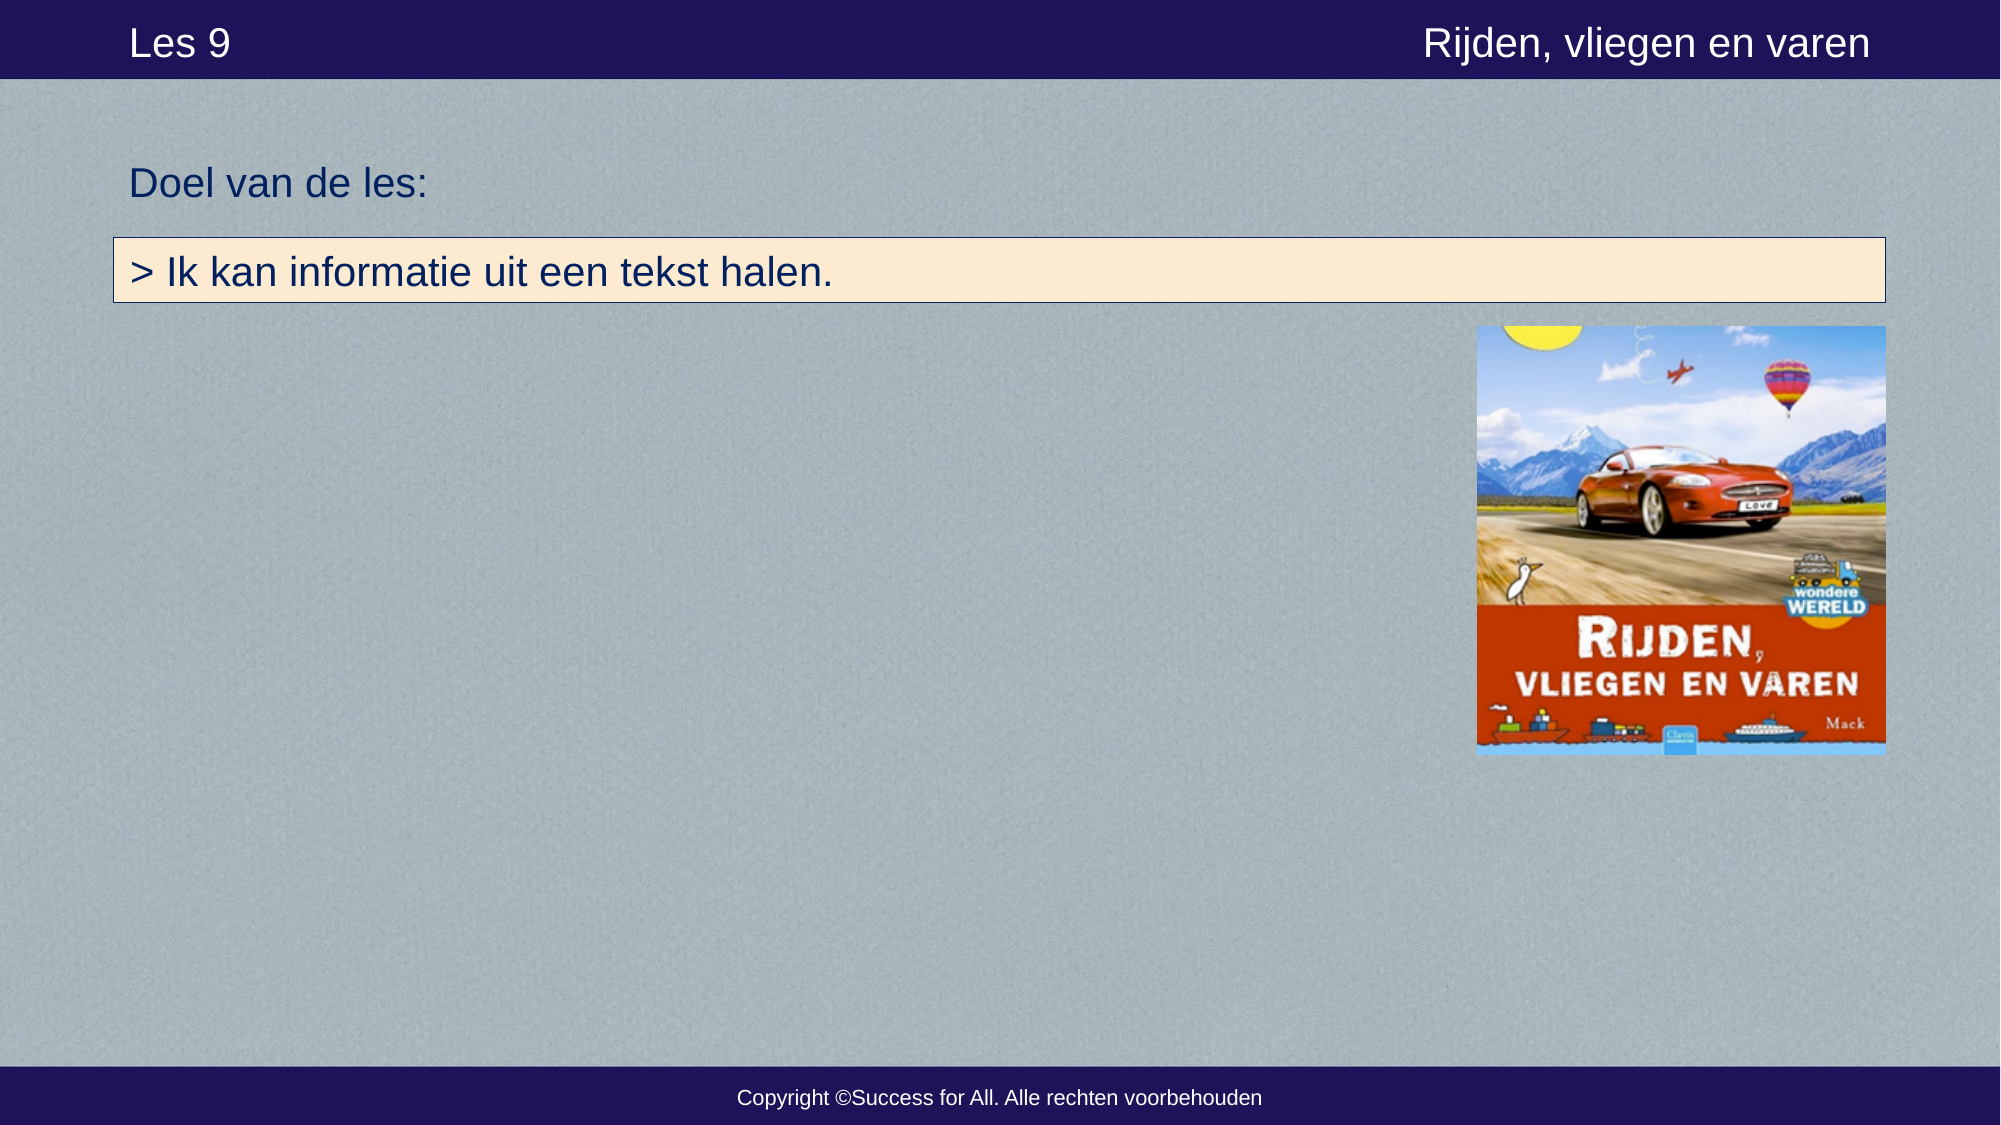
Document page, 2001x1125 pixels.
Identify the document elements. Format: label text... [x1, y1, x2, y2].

text_box Doel van de les: [113, 148, 1635, 214]
text_box Copyright ©Success for All. Alle rechten voorbehouden [0, 1076, 2000, 1125]
text_box Les 9 [114, 8, 354, 73]
text_box Rijden, vliegen en varen [999, 8, 1886, 73]
text_box > Ik kan informatie uit een tekst halen. [113, 237, 1886, 303]
picture [0, 0, 2001, 1125]
